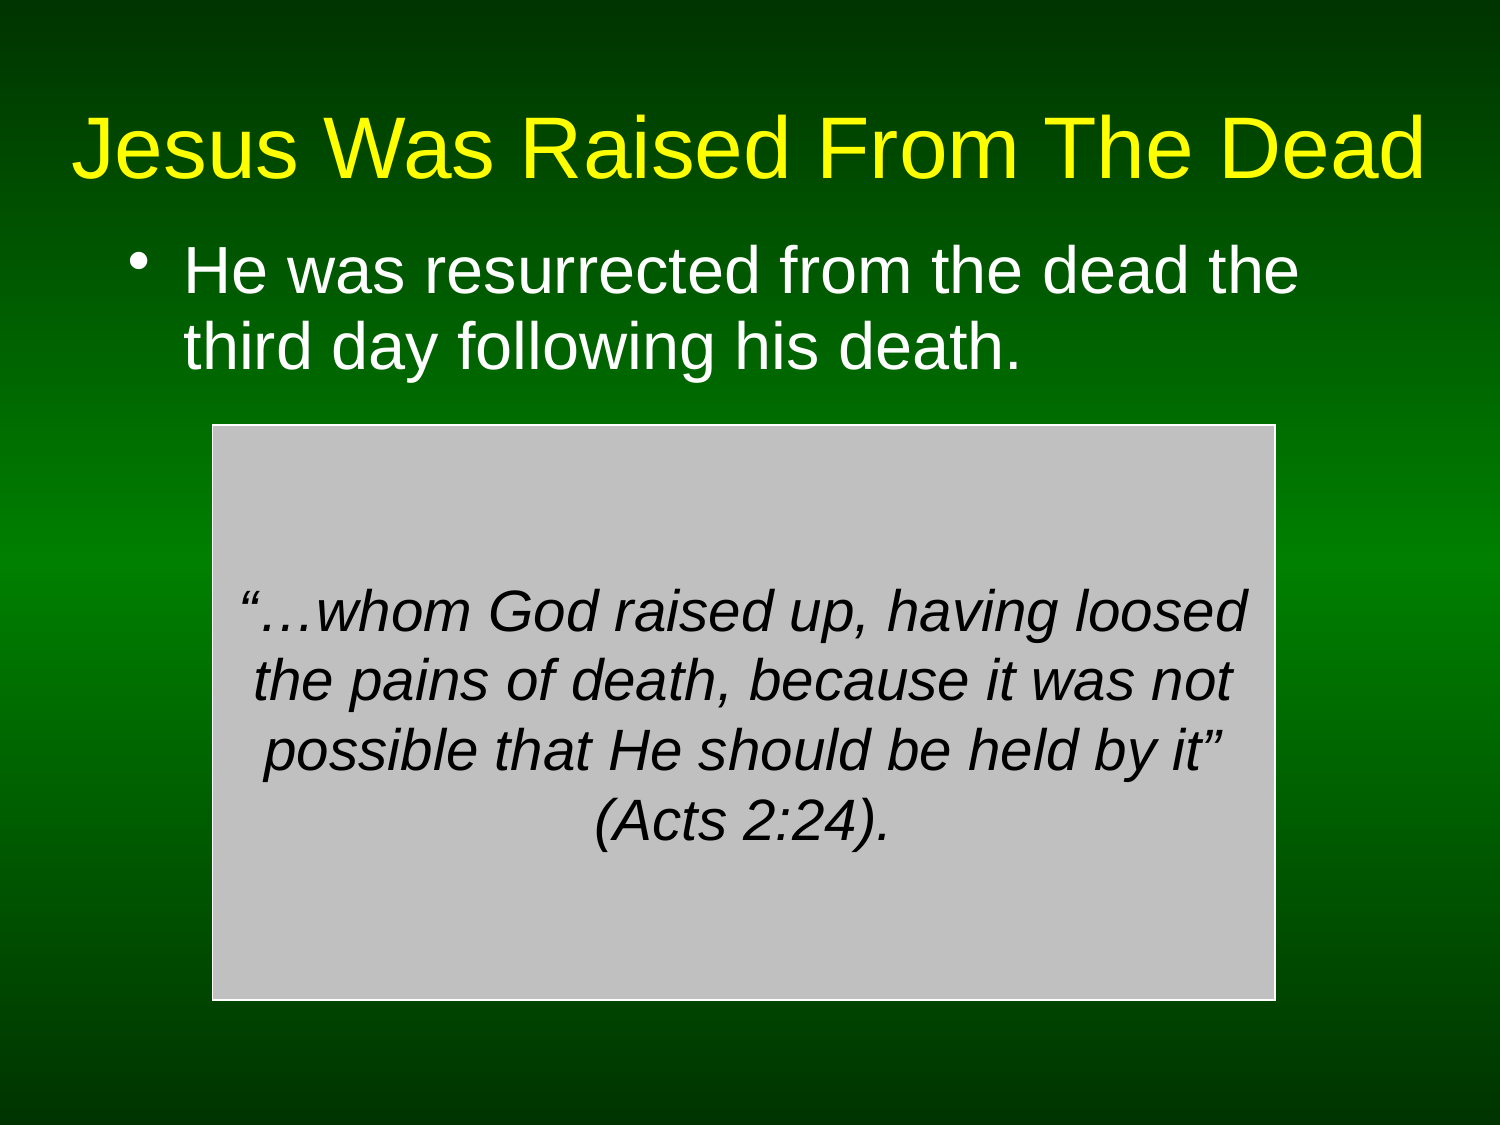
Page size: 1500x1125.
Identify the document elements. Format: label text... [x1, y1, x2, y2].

title Jesus Was Raised From The Dead [37, 50, 1463, 238]
text_box “…whom God raised up, having loosed the pains of death, because it was not possible that He should be held by it” (Acts 2:24). [212, 425, 1275, 1000]
list He was resurrected from the dead the third day following his death. [112, 224, 1463, 1125]
